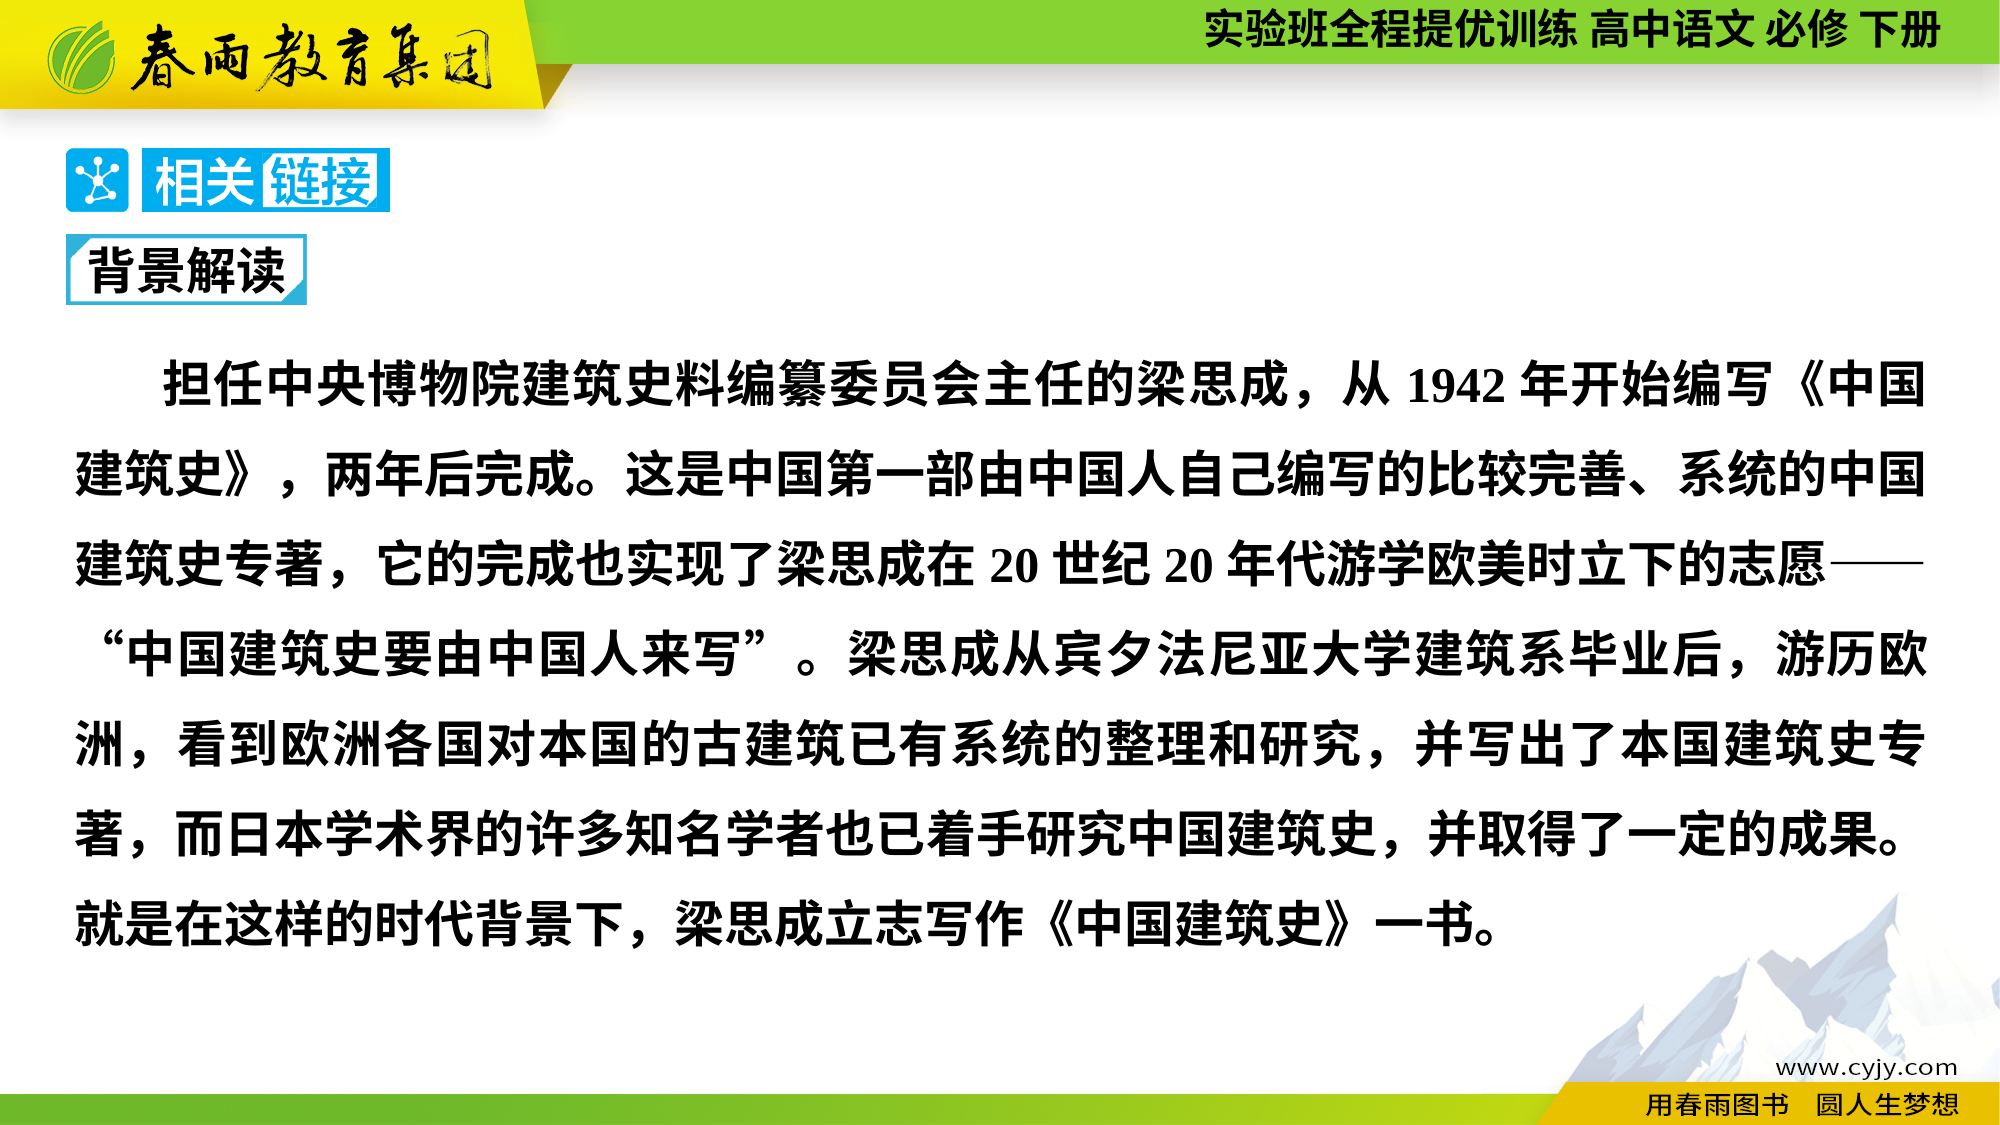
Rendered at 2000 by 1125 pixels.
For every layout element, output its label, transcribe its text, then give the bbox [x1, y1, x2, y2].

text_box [66, 231, 307, 308]
picture [0, 0, 2000, 1125]
list 担任中央博物院建筑史料编纂委员会主任的梁思成，从1942年开始编写《中国建筑史》，两年后完成。这是中国第一部由中国人自己编写的比较完善、系统的中国建筑史专著，它的完成也实现了梁思成在20世纪20年代游学欧美时立下的志愿——“中国建筑史要由中国人来写”。梁思成从宾夕法尼亚大学建筑系毕业后，游历欧洲，看到欧洲各国对本国的古建筑已有系统的整理和研究，并写出了本国建筑史专著，而日本学术界的许多知名学者也已着手研究中国建筑史，并取得了一定的成果。就是在这样的时代背景下，梁思成立志写作《中国建筑史》一书。 [59, 314, 1944, 966]
